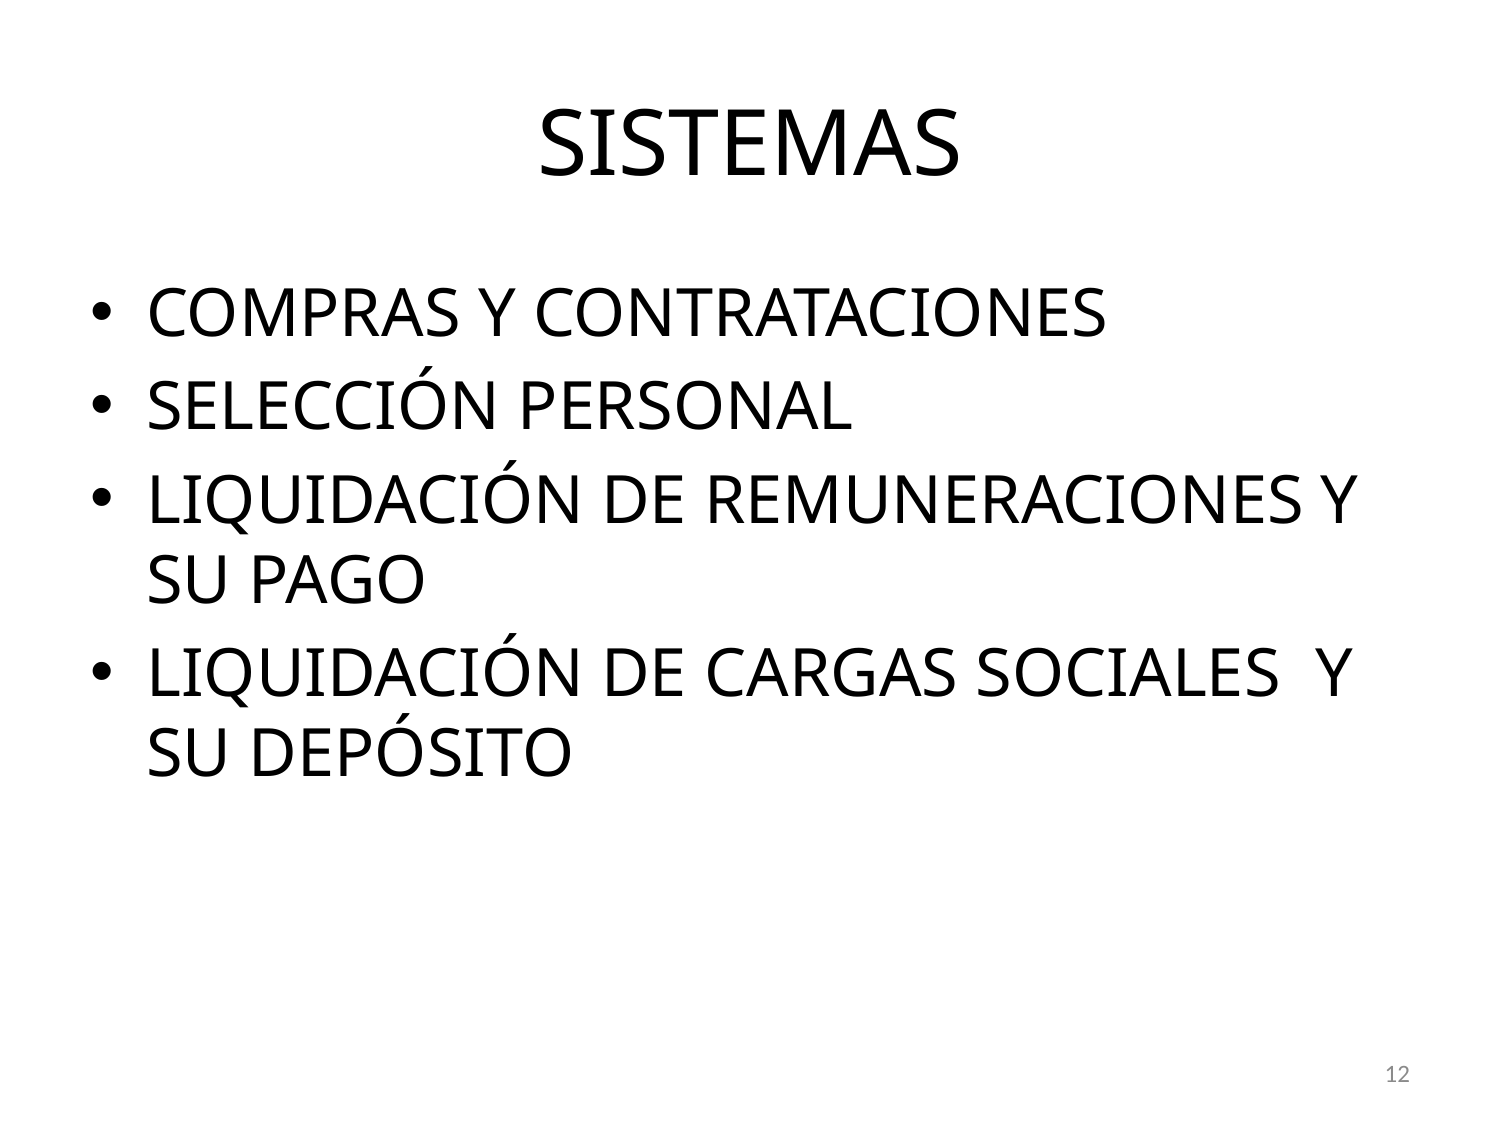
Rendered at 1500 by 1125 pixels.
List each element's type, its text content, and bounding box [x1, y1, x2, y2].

title SISTEMAS [75, 45, 1425, 233]
list COMPRAS Y CONTRATACIONES SELECCIÓN PERSONAL LIQUIDACIÓN DE REMUNERACIONES Y SU PAGO LIQUIDACIÓN DE CARGAS SOCIALES Y SU DEPÓSITO [75, 262, 1425, 1005]
slide_number 12 [1074, 1042, 1425, 1103]
